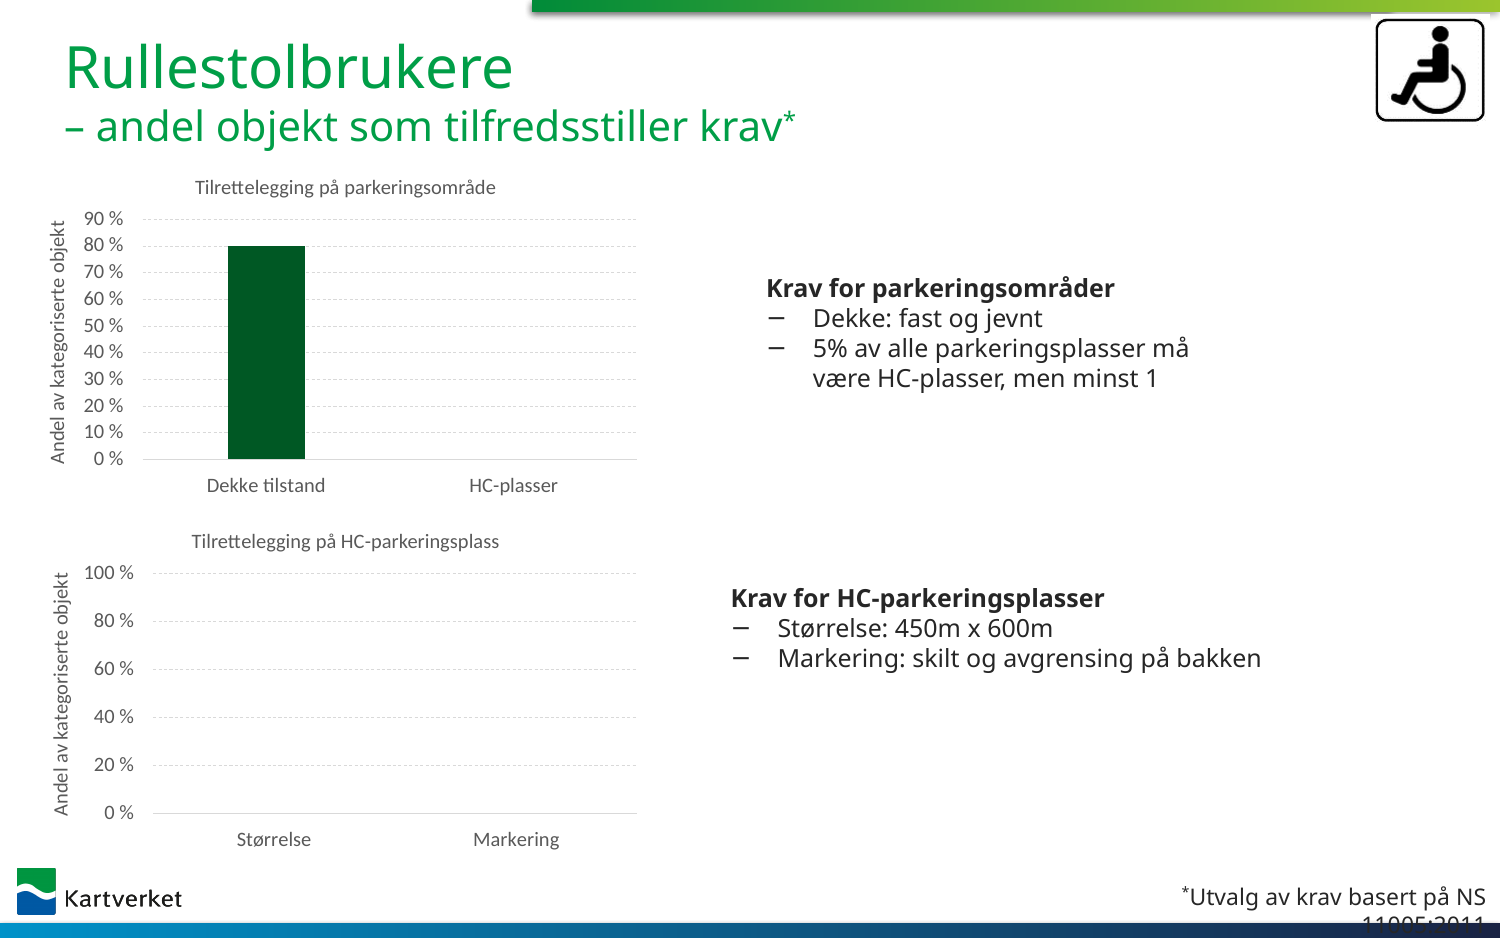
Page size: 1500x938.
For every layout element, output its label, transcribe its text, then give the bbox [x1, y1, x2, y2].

text_box Krav for HC-parkeringsplasser Størrelse: 450m x 600m Markering: skilt og avgrensing på bakken [715, 574, 1278, 680]
text_box Krav for parkeringsområder Dekke: fast og jevnt 5% av alle parkeringsplasser må være HC-plasser, men minst 1 [751, 264, 1232, 400]
text_box *Utvalg av krav basert på NS 11005:2011 [1068, 873, 1500, 938]
picture [41, 520, 650, 859]
picture [41, 166, 650, 505]
text_box Rullestolbrukere – andel objekt som tilfredsstiller krav* [49, 23, 1431, 158]
picture [1371, 13, 1491, 127]
